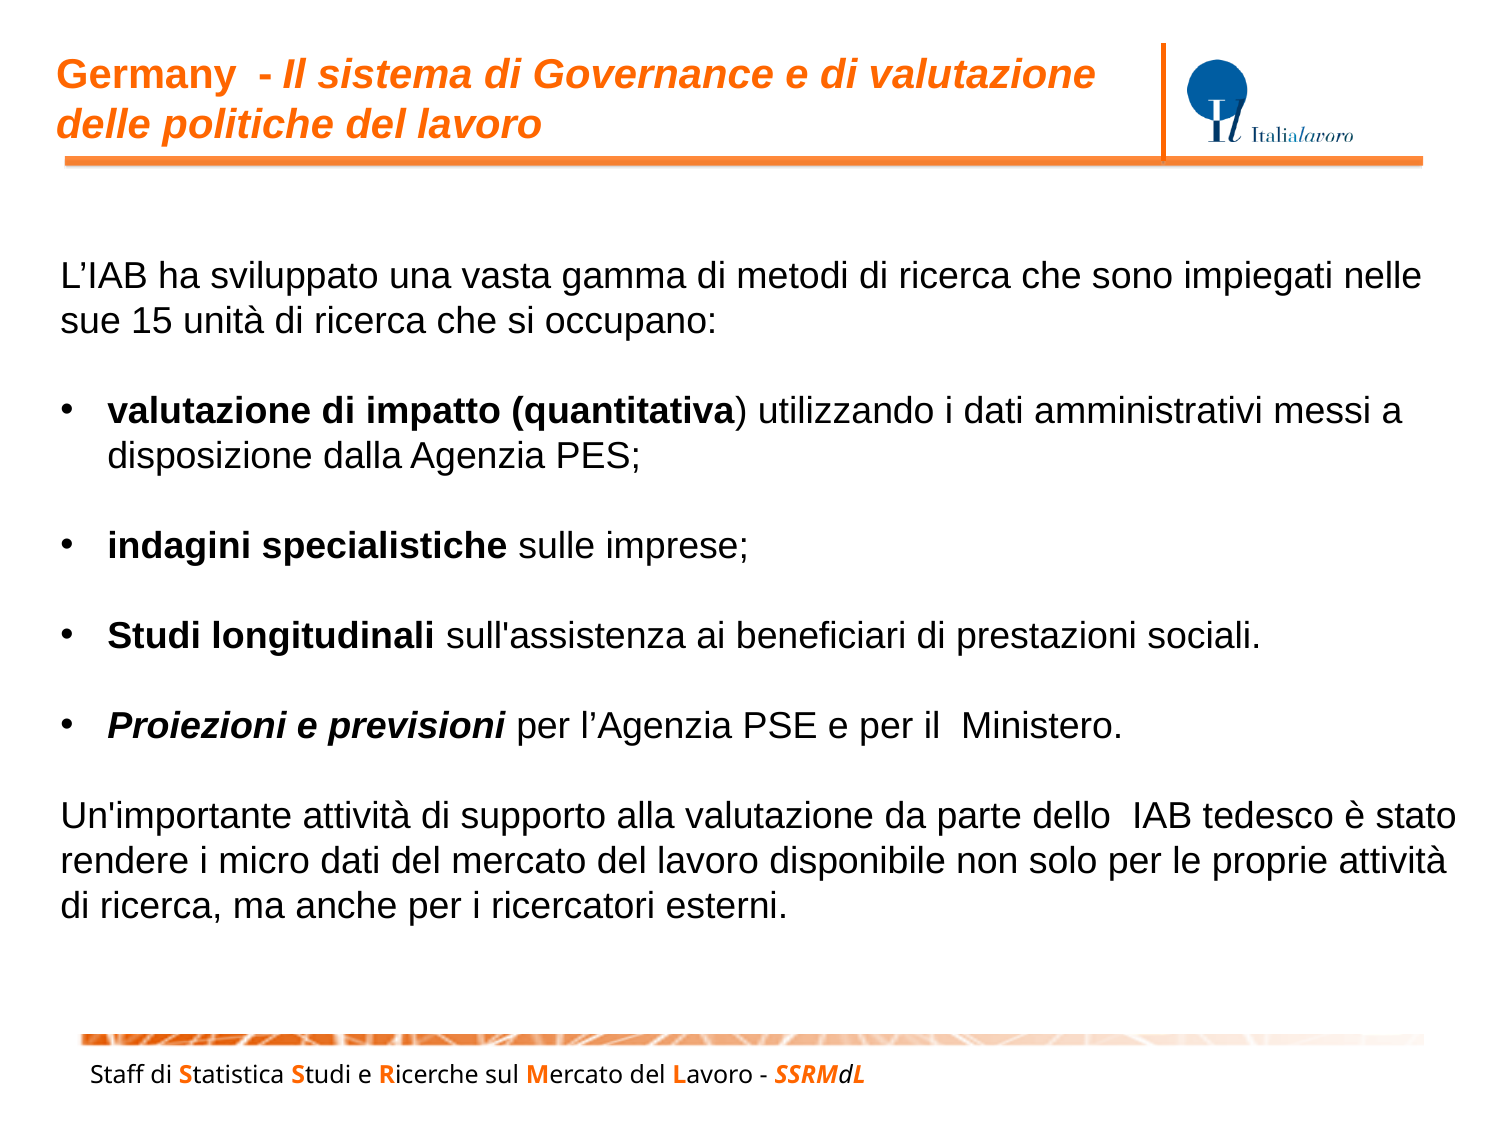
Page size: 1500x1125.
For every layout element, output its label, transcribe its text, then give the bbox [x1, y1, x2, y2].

picture [76, 1034, 1424, 1046]
text_box L’IAB ha sviluppato una vasta gamma di metodi di ricerca che sono impiegati nelle sue 15 unità di ricerca che si occupano: valutazione di impatto (quantitativa) utilizzando i dati amministrativi messi a disposizione dalla Agenzia PES; indagini specialistiche sulle imprese; Studi longitudinali sull'assistenza ai beneficiari di prestazioni sociali. Proiezioni e previsioni per l’Agenzia PSE e per il Ministero. Un'importante attività di supporto alla valutazione da parte dello IAB tedesco è stato rendere i micro dati del mercato del lavoro disponibile non solo per le proprie attività di ricerca, ma anche per i ricercatori esterni. [45, 243, 1487, 934]
text_box Germany - Il sistema di Governance e di valutazione delle politiche del lavoro [41, 43, 1199, 151]
picture [1199, 59, 1353, 142]
slide_number Staff di Statistica Studi e Ricerche sul Mercato del Lavoro - SSRMdL [75, 1046, 1424, 1103]
